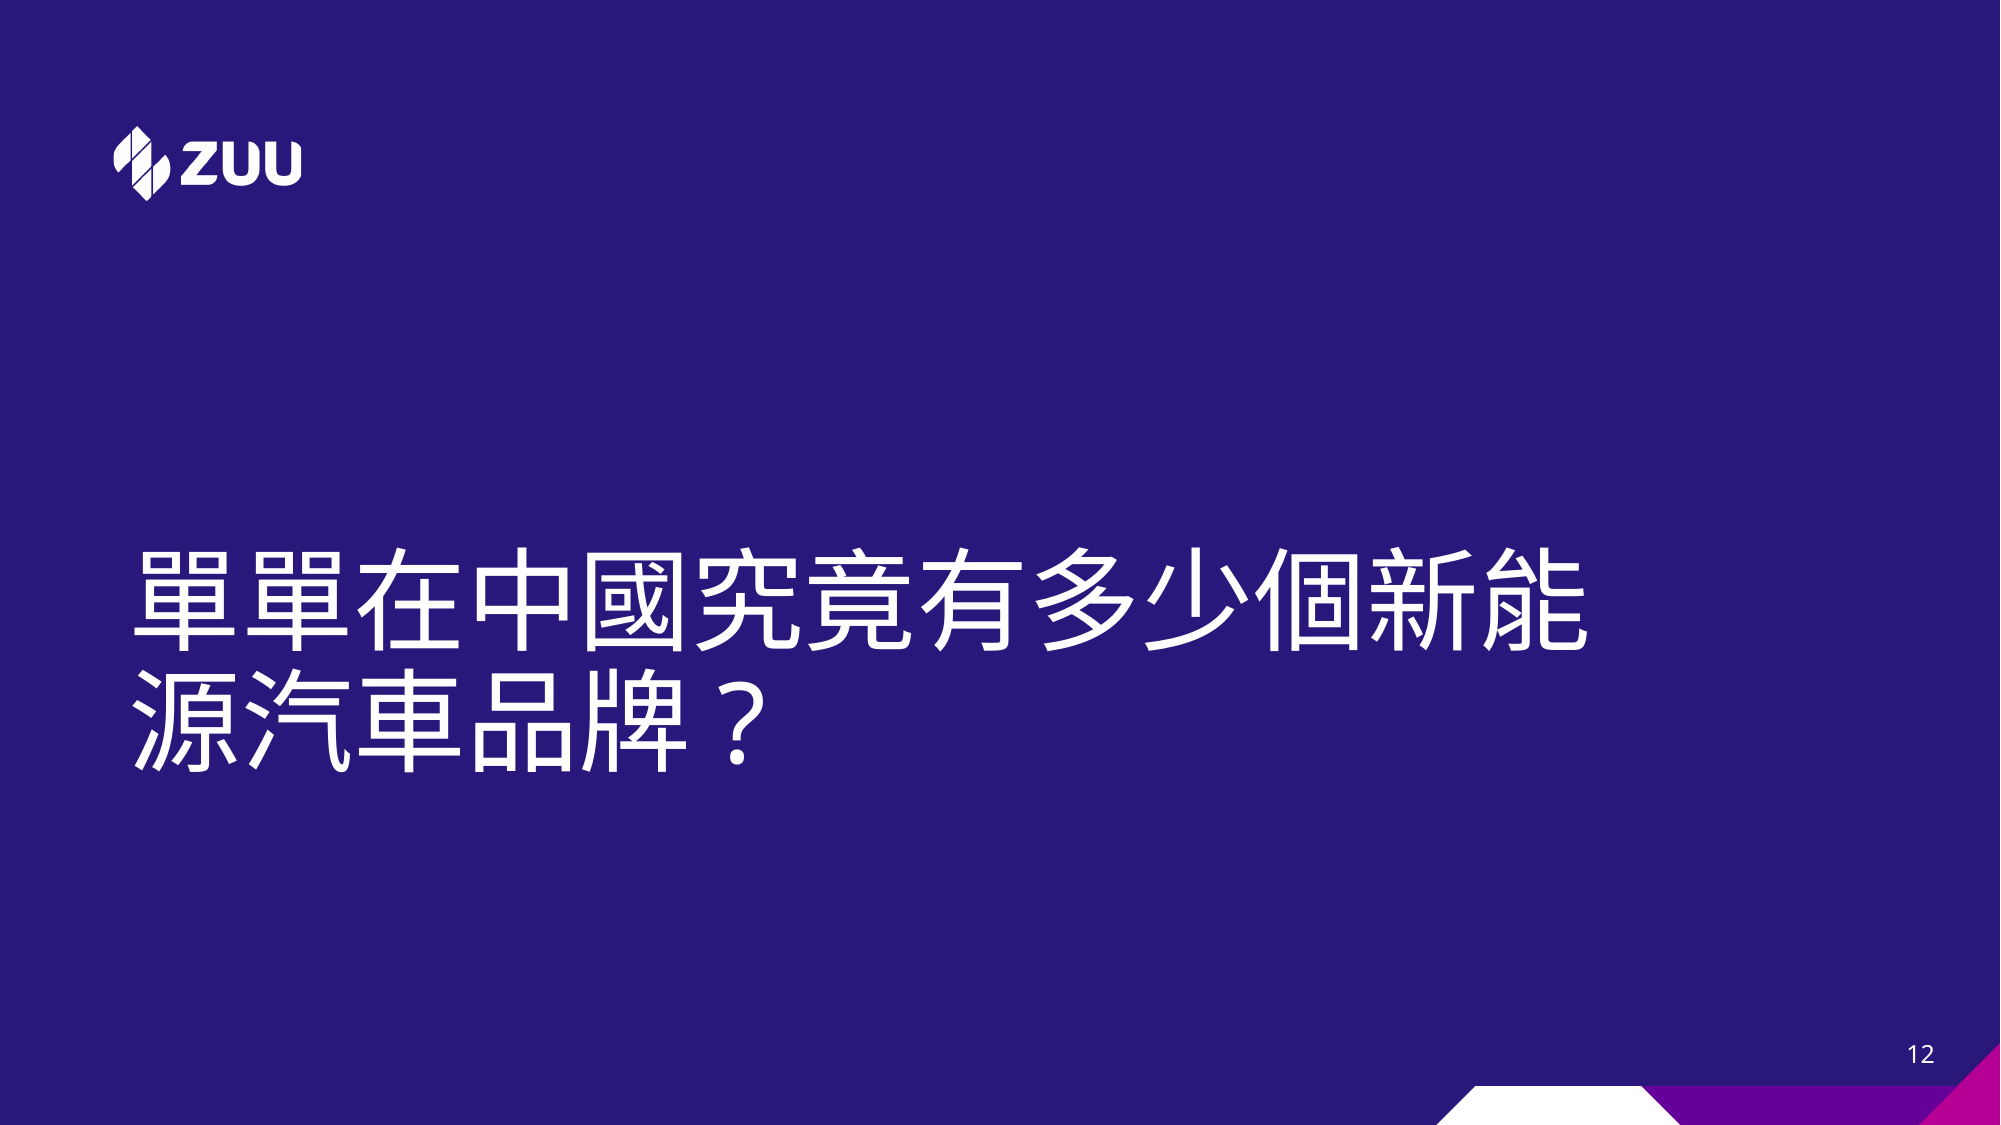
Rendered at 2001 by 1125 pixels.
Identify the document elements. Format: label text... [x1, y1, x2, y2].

slide_number 12 [1500, 1039, 1950, 1073]
subtitle 單單在中國究竟有多少個新能源汽車品牌? [113, 537, 1614, 969]
